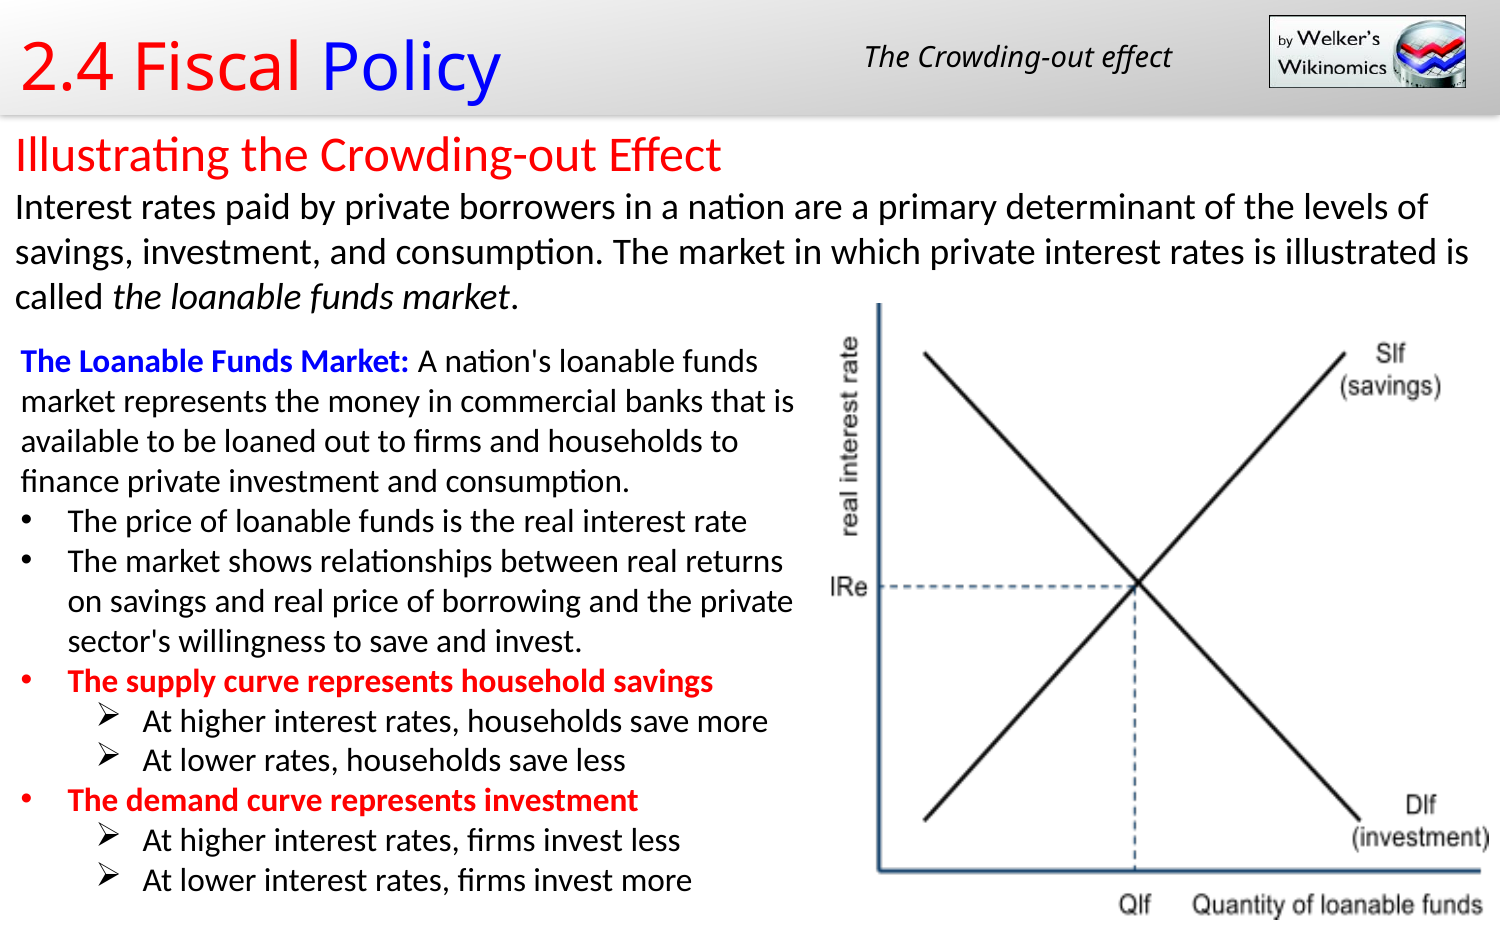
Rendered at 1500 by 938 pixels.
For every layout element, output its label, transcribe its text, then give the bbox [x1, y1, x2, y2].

picture [714, 303, 1489, 920]
text_box The Loanable Funds Market: A nation's loanable funds market represents the money in commercial banks that is available to be loaned out to firms and households to finance private investment and consumption. The price of loanable funds is the real interest rate The market shows relationships between real returns on savings and real price of borrowing and the private sector's willingness to save and invest. The supply curve represents household savings At higher interest rates, households save more At lower rates, households save less The demand curve represents investment At higher interest rates, firms invest less At lower interest rates, firms invest more [5, 332, 833, 938]
text_box Illustrating the Crowding-out Effect Interest rates paid by private borrowers in a nation are a primary determinant of the levels of savings, investment, and consumption. The market in which private interest rates is illustrated is called the loanable funds market. [0, 123, 1500, 325]
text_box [0, 0, 1500, 115]
